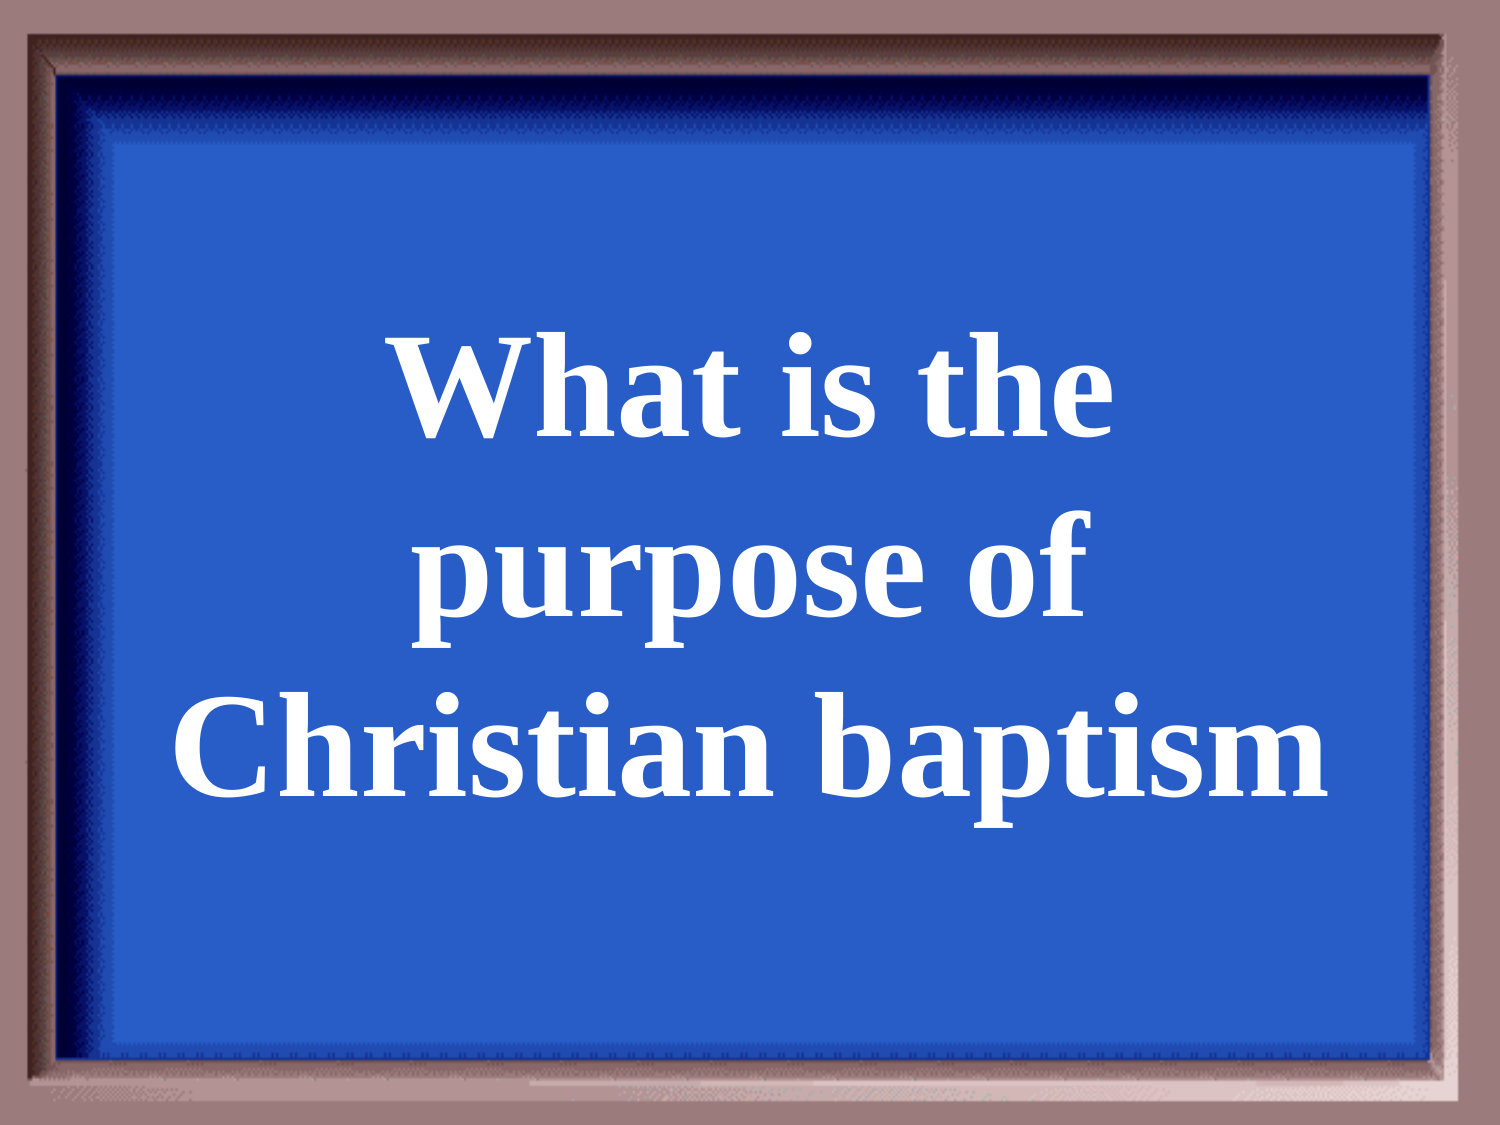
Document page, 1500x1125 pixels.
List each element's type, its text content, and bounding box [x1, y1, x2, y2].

title What is the purpose of Christian baptism [112, 462, 1388, 650]
picture [0, 0, 1500, 1125]
